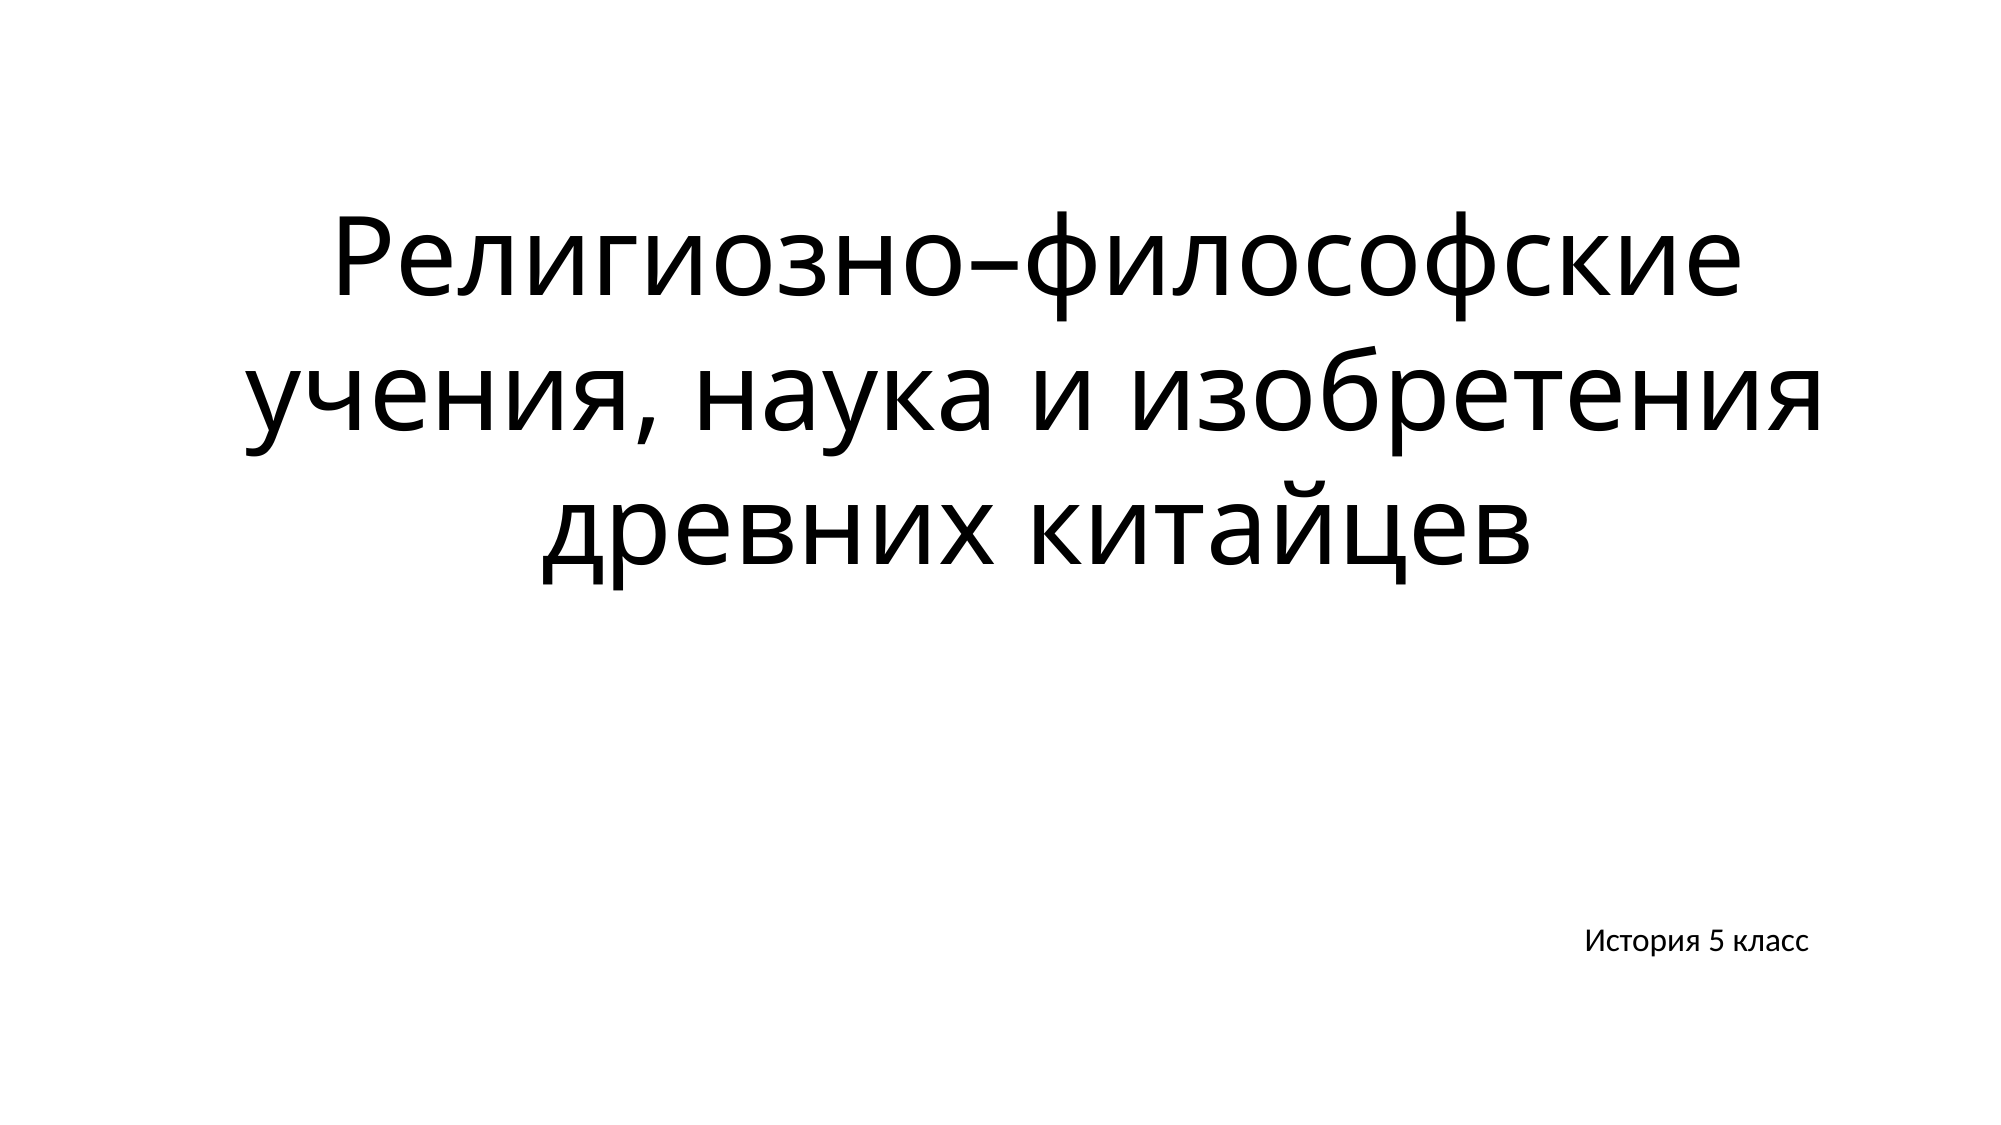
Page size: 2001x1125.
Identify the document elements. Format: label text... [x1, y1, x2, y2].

subtitle История 5 класс [1471, 920, 1922, 1093]
title Религиозно–философские учения, наука и изобретения древних китайцев [223, 141, 1852, 600]
